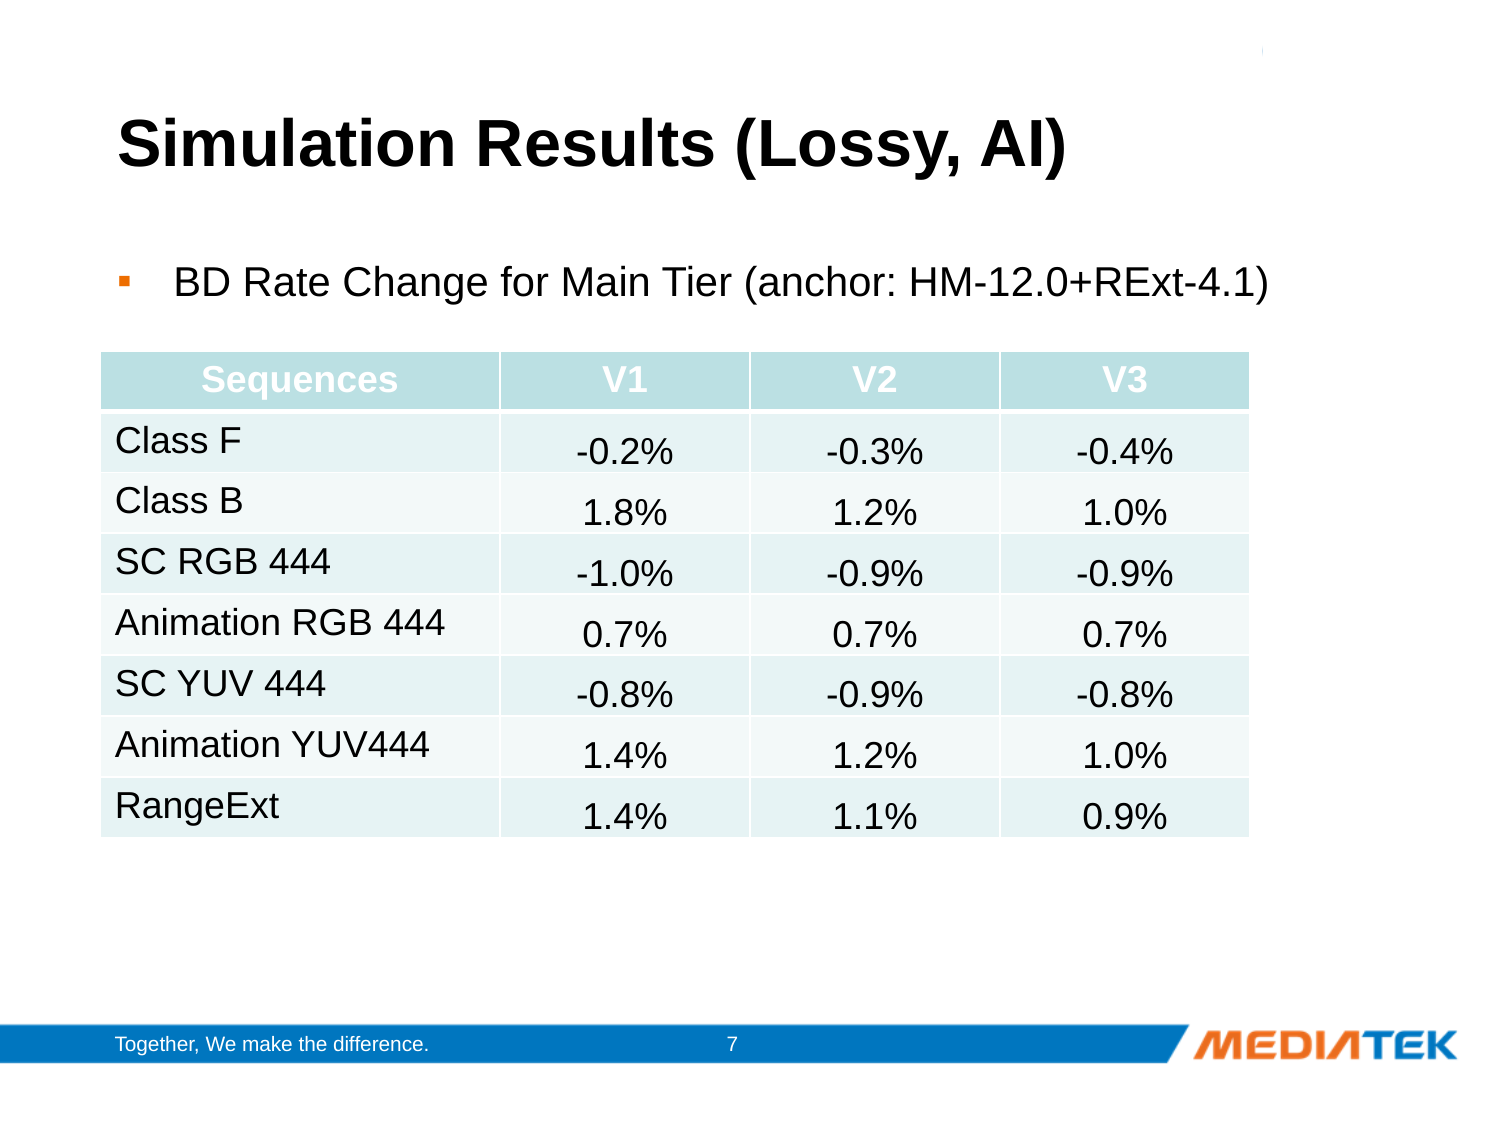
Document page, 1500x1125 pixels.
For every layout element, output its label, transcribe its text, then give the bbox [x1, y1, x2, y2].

picture [0, 0, 1500, 1125]
table_cell 0.7% [501, 595, 749, 654]
list BD Rate Change for Main Tier (anchor: HM-12.0+RExt-4.1) [101, 247, 1424, 338]
table_cell 1.2% [751, 717, 999, 776]
table_cell Animation YUV444 [101, 717, 499, 776]
table_cell -0.4% [1001, 414, 1249, 472]
table_cell -0.9% [1001, 534, 1249, 593]
table_cell 0.9% [1001, 778, 1249, 837]
table_cell -0.8% [1001, 656, 1249, 715]
table_cell SC YUV 444 [101, 656, 499, 715]
table_cell 1.4% [501, 778, 749, 837]
table_cell 0.7% [751, 595, 999, 654]
table_header V1 [501, 352, 749, 409]
table_cell -1.0% [501, 534, 749, 593]
table_cell Animation RGB 444 [101, 595, 499, 654]
table_header V3 [1001, 352, 1249, 409]
table_cell Class B [101, 473, 499, 532]
table_cell Class F [101, 414, 499, 472]
table_cell 1.1% [751, 778, 999, 837]
table_cell 0.7% [1001, 595, 1249, 654]
table_cell 1.8% [501, 473, 749, 532]
table_cell -0.9% [751, 656, 999, 715]
table_header Sequences [101, 352, 499, 409]
table_cell RangeExt [101, 778, 499, 837]
table_cell 1.0% [1001, 717, 1249, 776]
table_cell -0.8% [501, 656, 749, 715]
table_cell -0.9% [751, 534, 999, 593]
title Simulation Results (Lossy, AI) [101, 62, 1425, 217]
table_cell 1.0% [1001, 473, 1249, 532]
table_cell -0.3% [751, 414, 999, 472]
table_cell 1.4% [501, 717, 749, 776]
table_cell SC RGB 444 [101, 534, 499, 593]
table_cell 1.2% [751, 473, 999, 532]
slide_number 7 [711, 1022, 789, 1090]
table_cell -0.2% [501, 414, 749, 472]
table_header V2 [751, 352, 999, 409]
